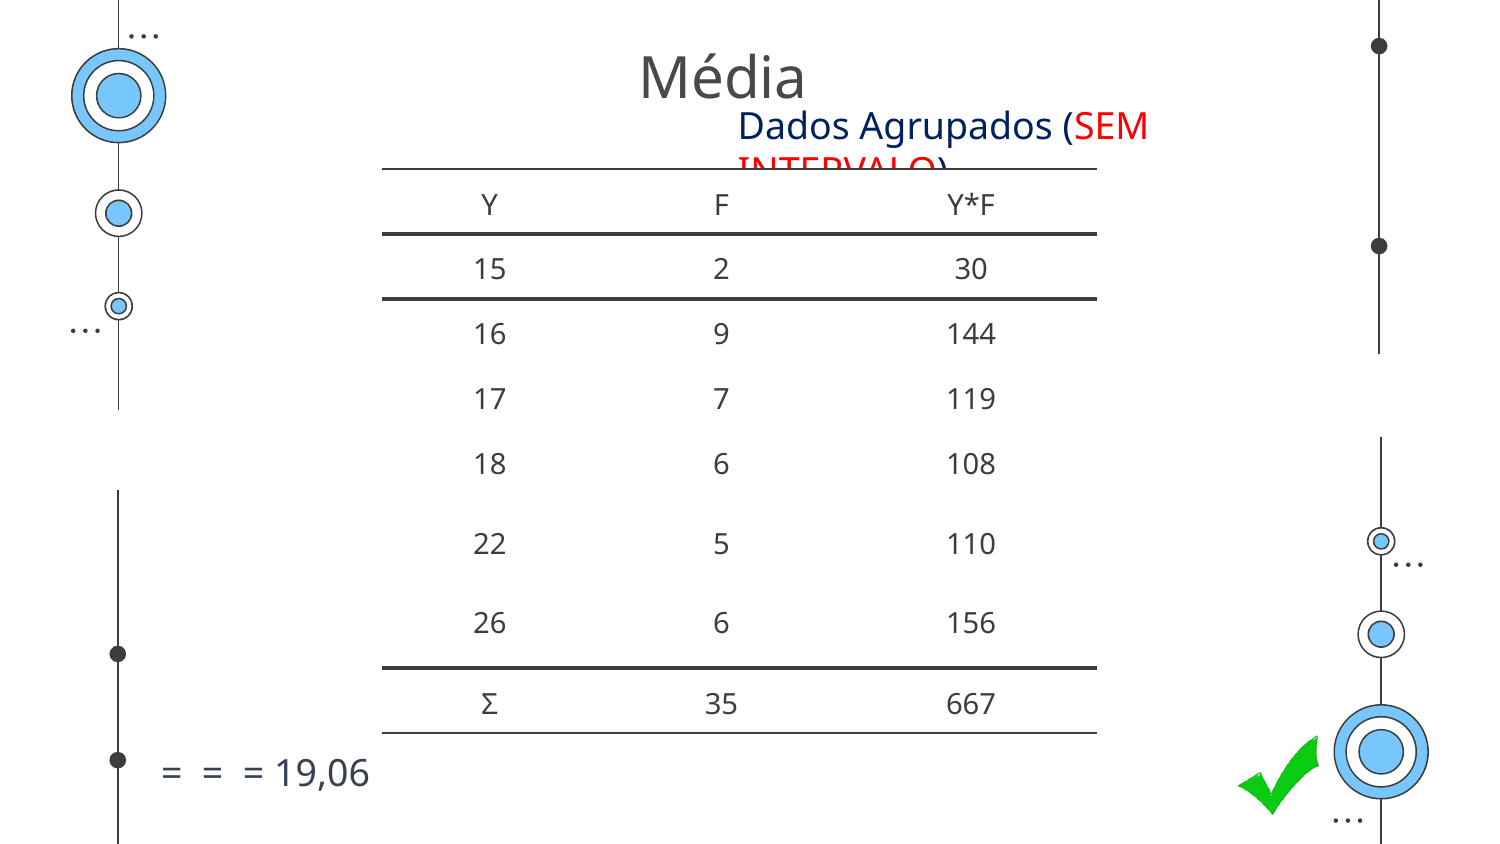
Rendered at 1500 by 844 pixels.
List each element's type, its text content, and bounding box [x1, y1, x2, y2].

table_header Y*F [845, 170, 1097, 232]
title Média [328, 25, 1118, 120]
table_cell 17 [382, 364, 598, 429]
table_cell 6 5 6 [598, 429, 845, 666]
table_header Y [382, 170, 598, 232]
table_cell 108 110 156 [845, 429, 1097, 666]
table_cell 2 [598, 236, 845, 297]
table_cell 7 [598, 364, 845, 429]
picture [1236, 733, 1321, 818]
table_header F [598, 170, 845, 232]
table_cell 30 [845, 236, 1097, 297]
table_cell 18 22 26 [382, 429, 598, 666]
table_cell 35 [598, 670, 845, 732]
text_box Dados Agrupados (SEM INTERVALO) [722, 94, 1282, 200]
table_cell 16 [382, 301, 598, 364]
table_cell 15 [382, 236, 598, 297]
table_cell 9 [598, 301, 845, 364]
table_cell 667 [845, 670, 1097, 732]
table_cell Σ [382, 670, 598, 732]
table_cell 144 [845, 301, 1097, 364]
table_cell 119 [845, 364, 1097, 429]
